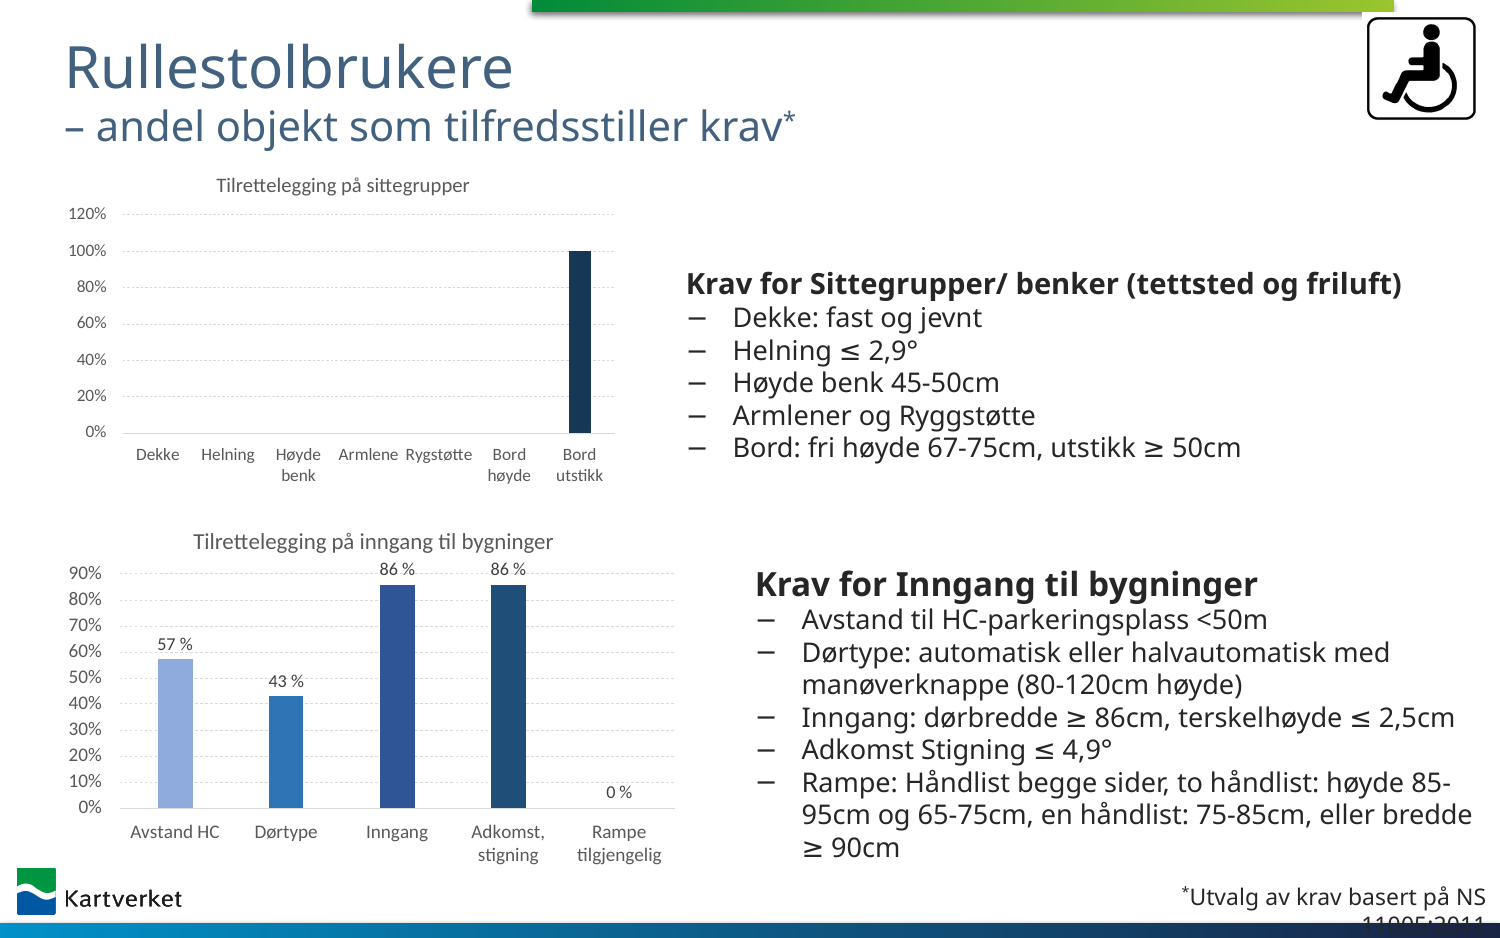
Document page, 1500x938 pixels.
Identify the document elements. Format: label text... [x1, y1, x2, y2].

picture [62, 520, 686, 874]
text_box *Utvalg av krav basert på NS 11005:2011 [1068, 873, 1500, 938]
text_box Rullestolbrukere – andel objekt som tilfredsstiller krav* [49, 25, 1431, 158]
text_box Krav for Sittegrupper/ benker (tettsted og friluft) Dekke: fast og jevnt Helning ≤ 2,9° Høyde benk 45-50cm Armlener og Ryggstøtte Bord: fri høyde 67-75cm, utstikk ≥ 50cm [670, 258, 1418, 471]
text_box Krav for Inngang til bygninger Avstand til HC-parkeringsplass <50m Dørtype: automatisk eller halvautomatisk med manøverknappe (80-120cm høyde) Inngang: dørbredde ≥ 86cm, terskelhøyde ≤ 2,5cm Adkomst Stigning ≤ 4,9° Rampe: Håndlist begge sider, to håndlist: høyde 85-95cm og 65-75cm, en håndlist: 75-85cm, eller bredde ≥ 90cm [740, 555, 1491, 870]
picture [62, 166, 625, 492]
picture [1362, 12, 1481, 126]
